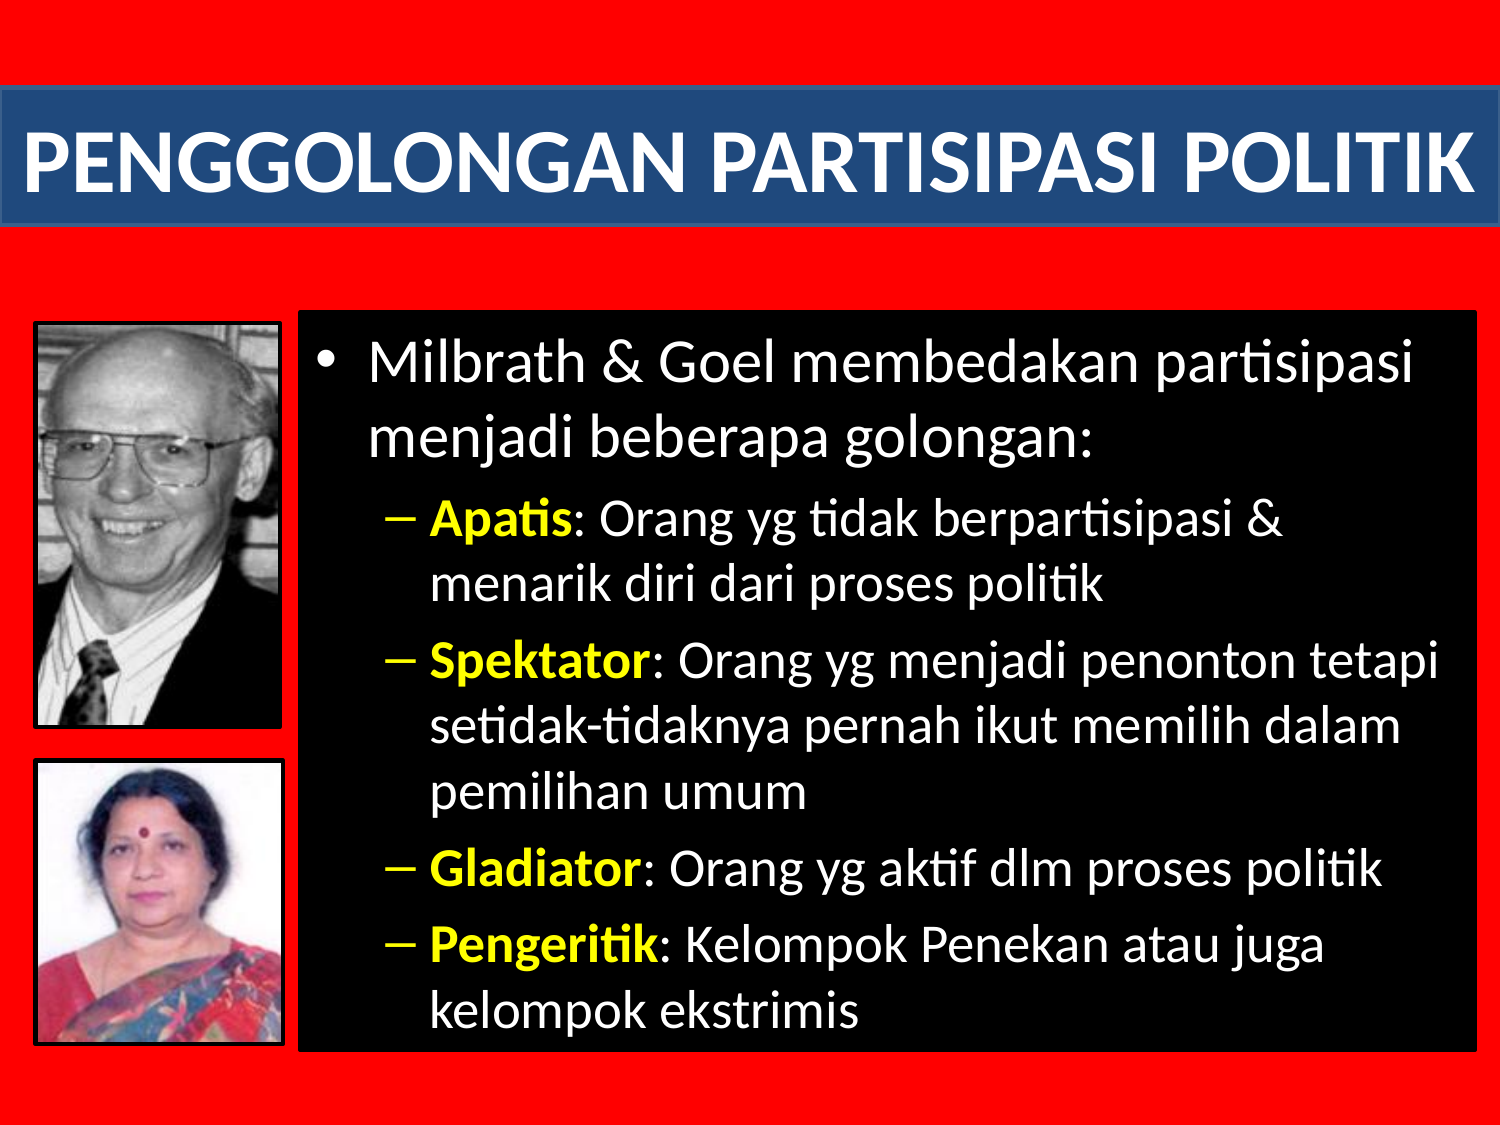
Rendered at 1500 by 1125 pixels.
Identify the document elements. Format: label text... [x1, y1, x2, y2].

list Milbrath & Goel membedakan partisipasi menjadi beberapa golongan: Apatis: Orang yg tidak berpartisipasi & menarik diri dari proses politik Spektator: Orang yg menjadi penonton tetapi setidak-tidaknya pernah ikut memilih dalam pemilihan umum Gladiator: Orang yg aktif dlm proses politik Pengeritik: Kelompok Penekan atau juga kelompok ekstrimis [298, 310, 1477, 1052]
title PENGGOLONGAN PARTISIPASI POLITIK [0, 85, 1500, 227]
picture [37, 324, 278, 726]
picture [37, 762, 281, 1043]
